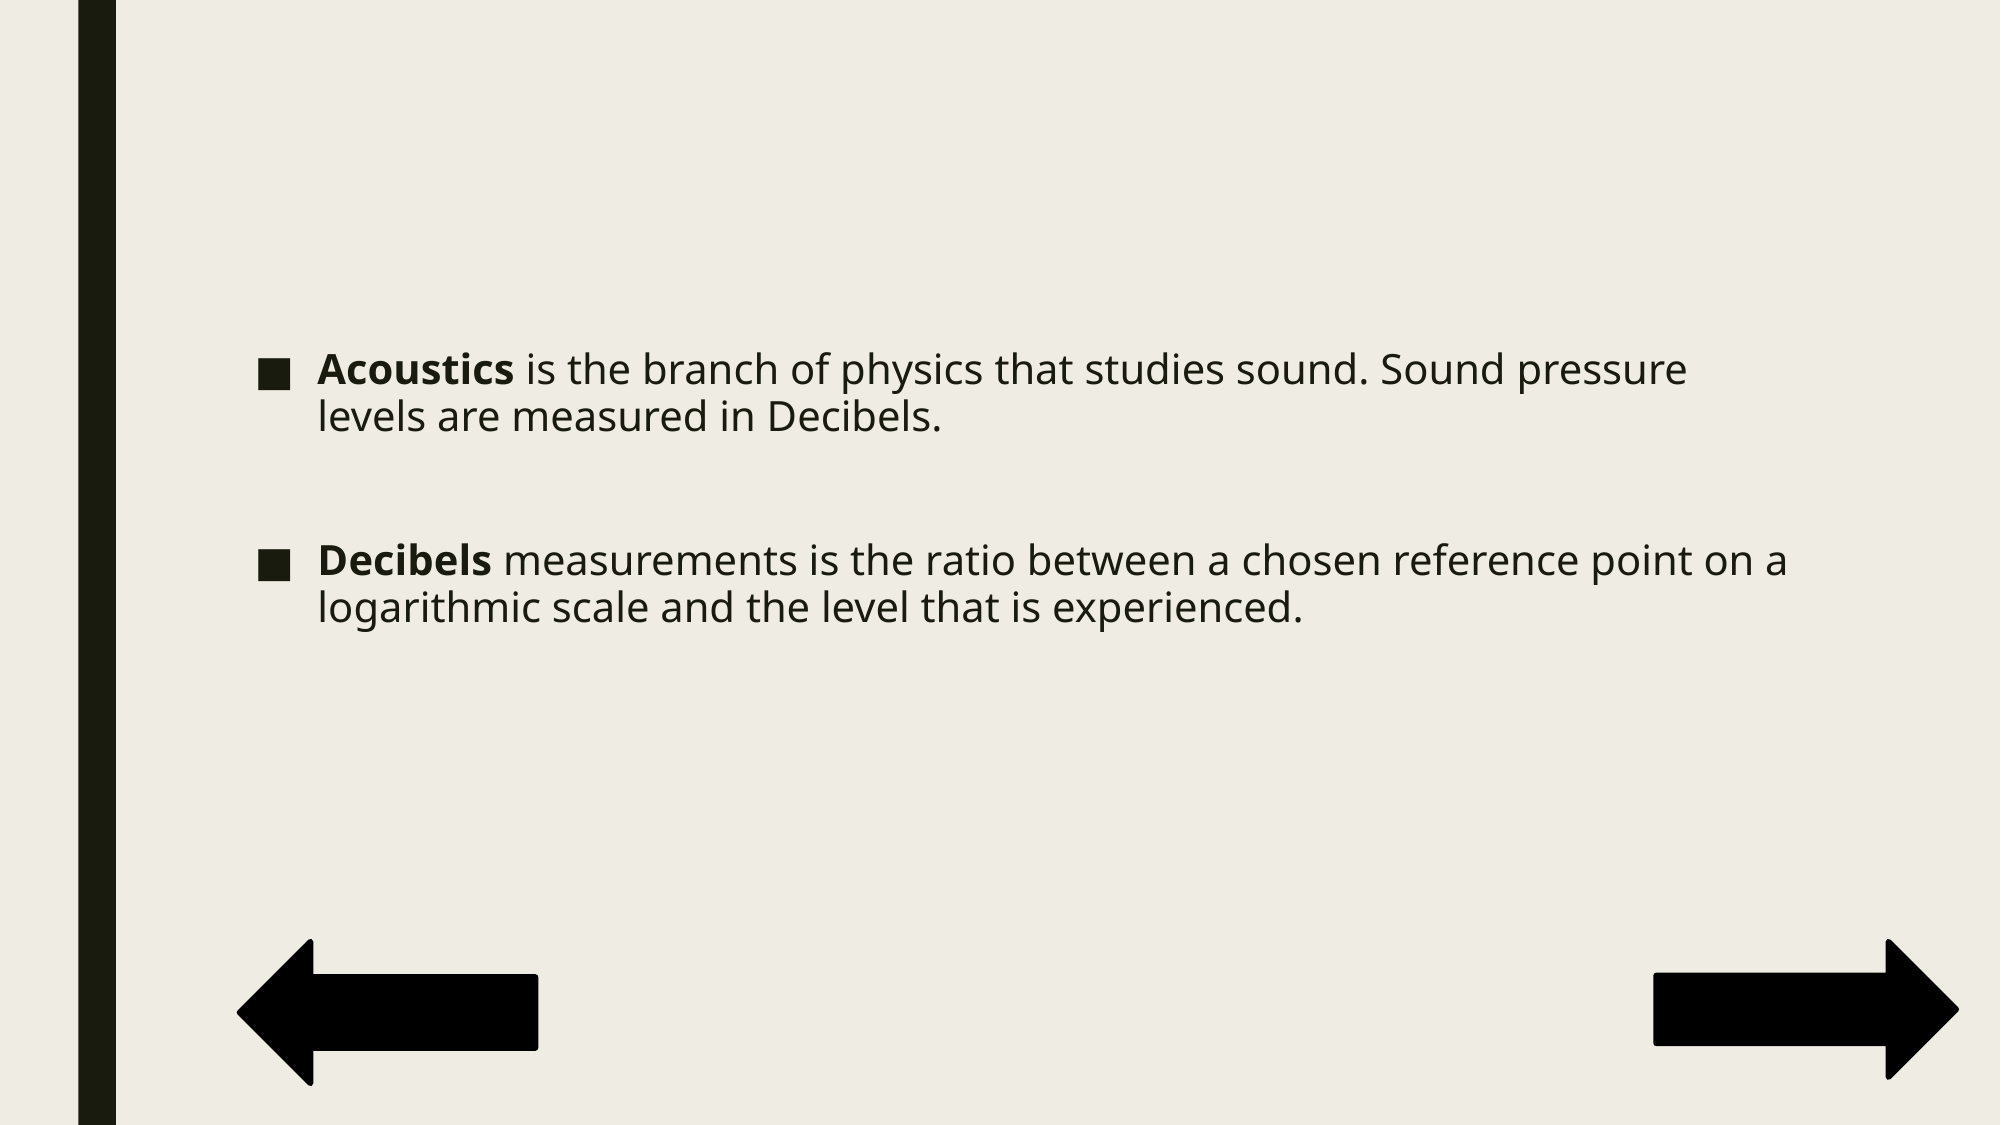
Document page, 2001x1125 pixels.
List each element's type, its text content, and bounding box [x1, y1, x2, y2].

text_box [236, 938, 539, 1086]
list Acoustics is the branch of physics that studies sound. Sound pressure levels are measured in Decibels. Decibels measurements is the ratio between a chosen reference point on a logarithmic scale and the level that is experienced. [239, 339, 1815, 927]
text_box [1653, 939, 1960, 1080]
